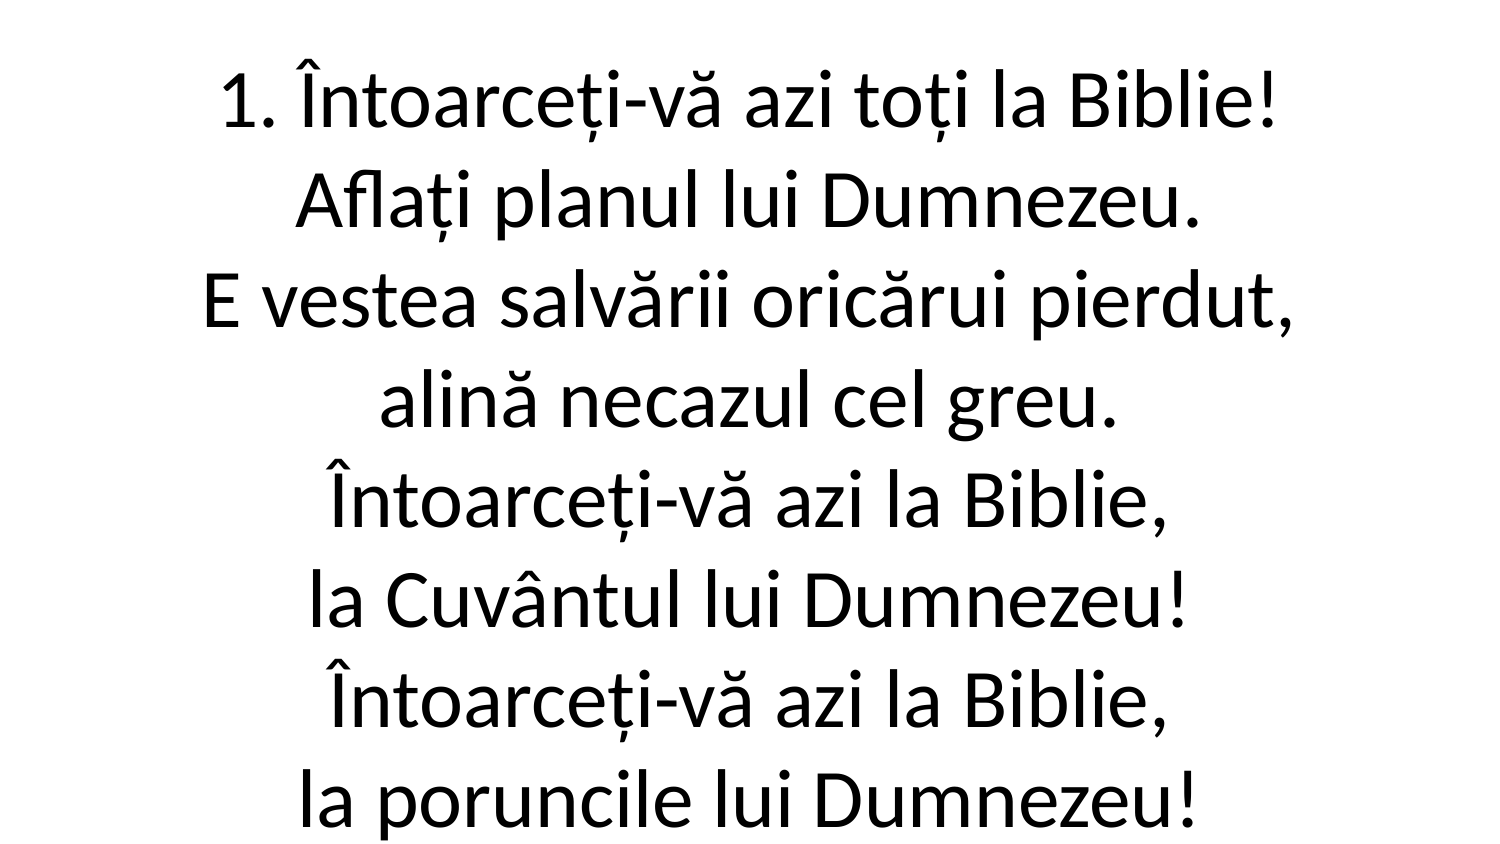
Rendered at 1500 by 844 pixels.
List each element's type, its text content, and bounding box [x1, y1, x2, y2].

text_box 1. Întoarceți-vă azi toți la Biblie! Aflați planul lui Dumnezeu. E vestea salvării oricărui pierdut, alină necazul cel greu. Întoarceți-vă azi la Biblie, la Cuvântul lui Dumnezeu! Întoarceți-vă azi la Biblie, la poruncile lui Dumnezeu! [187, 0, 1313, 844]
